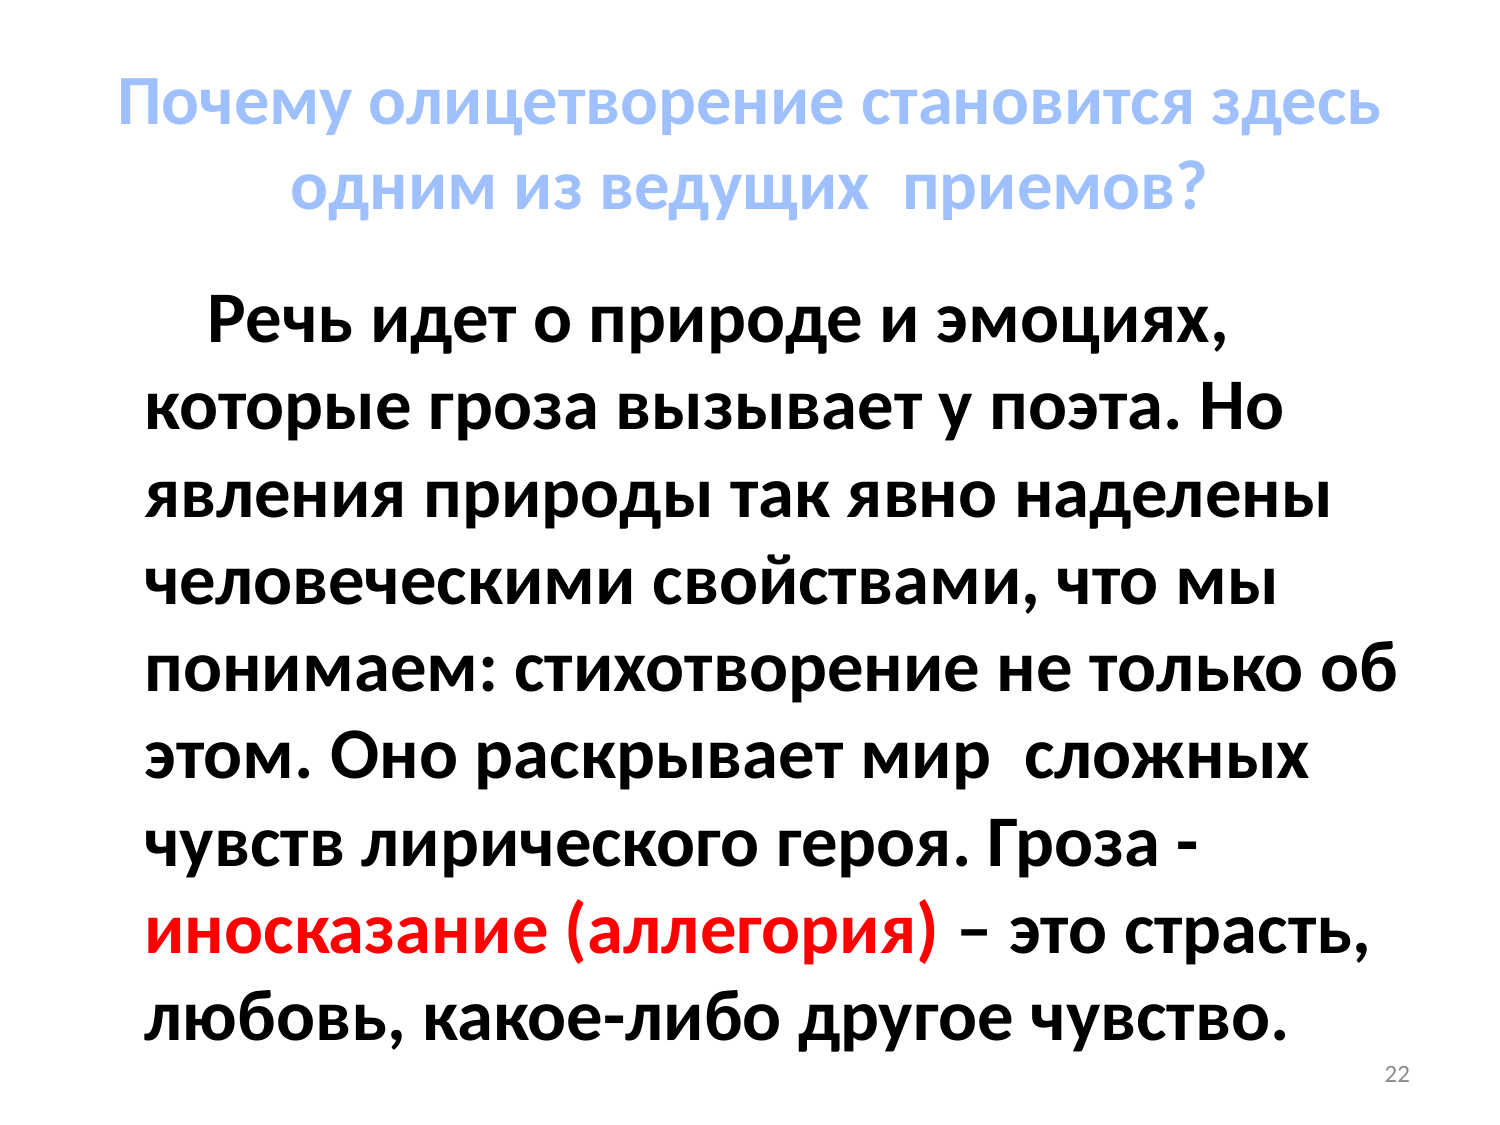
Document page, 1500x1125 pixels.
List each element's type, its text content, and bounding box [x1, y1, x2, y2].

list Речь идет о природе и эмоциях, которые гроза вызывает у поэта. Но явления природы так явно наделены человеческими свойствами, что мы понимаем: стихотворение не только об этом. Оно раскрывает мир сложных чувств лирического героя. Гроза - иносказание (аллегория) – это страсть, любовь, какое-либо другое чувство. [74, 262, 1454, 1125]
slide_number 22 [1074, 1042, 1425, 1103]
title Почему олицетворение становится здесь одним из ведущих приемов? [74, 44, 1426, 233]
